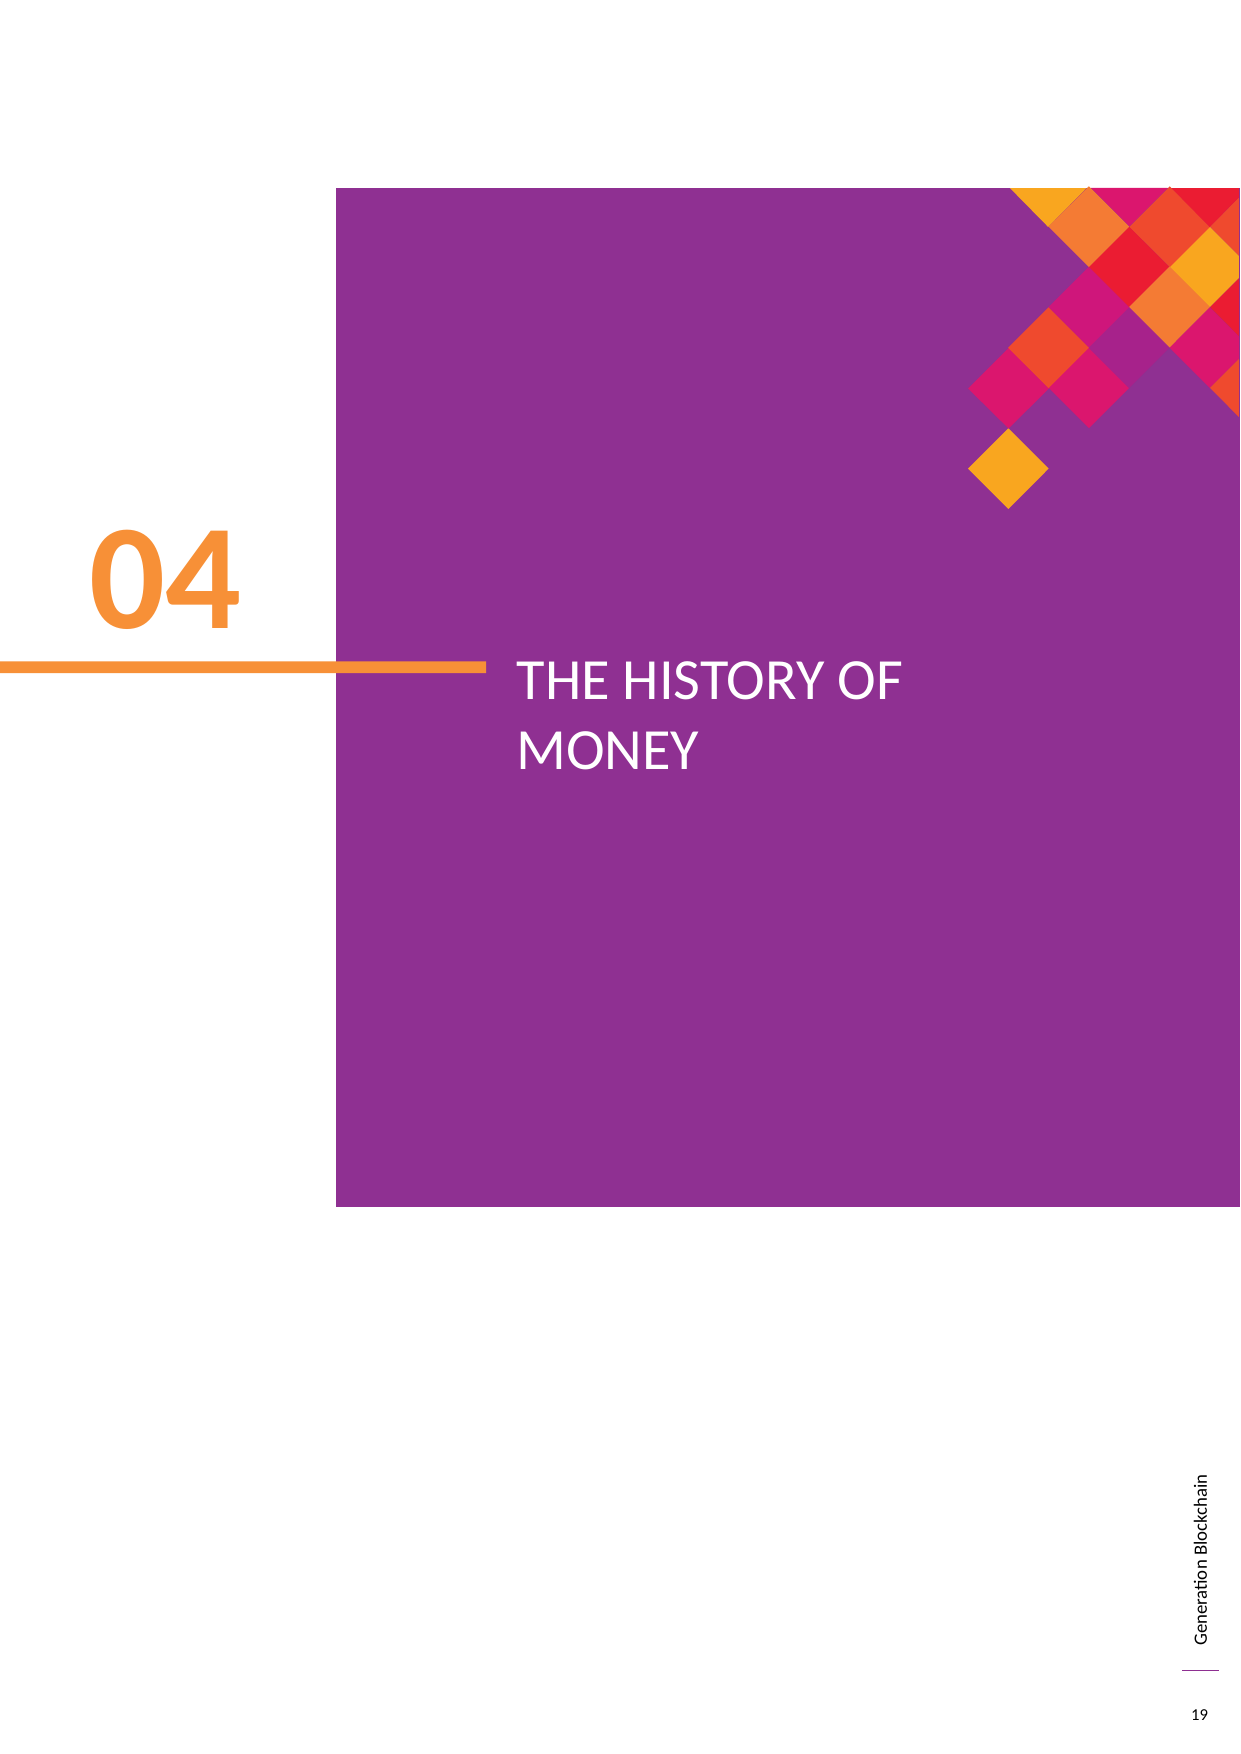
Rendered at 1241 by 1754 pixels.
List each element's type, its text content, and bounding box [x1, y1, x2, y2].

list 04 [74, 471, 375, 727]
list THE HISTORY OF MONEY [501, 634, 1074, 813]
slide_number 19 [1170, 1692, 1229, 1736]
